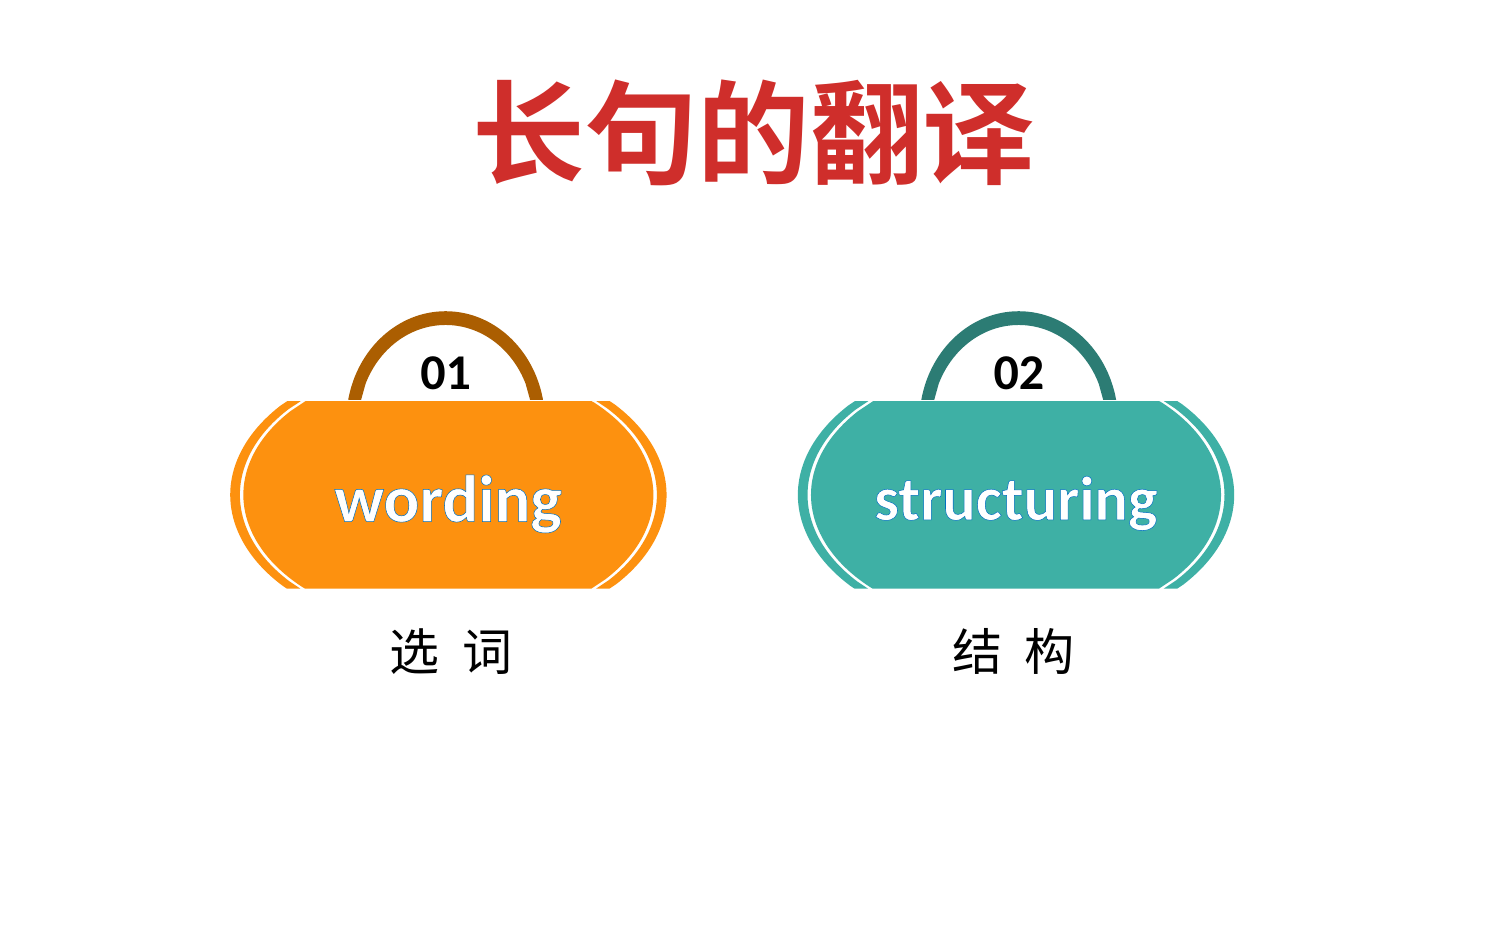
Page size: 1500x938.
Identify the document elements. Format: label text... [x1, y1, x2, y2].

text_box 01 [346, 309, 546, 402]
text_box 长句的翻译 [457, 55, 1051, 206]
text_box wording [228, 399, 669, 591]
text_box structuring [795, 399, 1237, 591]
text_box 02 [919, 309, 1119, 402]
text_box 选 词 [374, 613, 528, 688]
text_box 结 构 [937, 613, 1090, 688]
